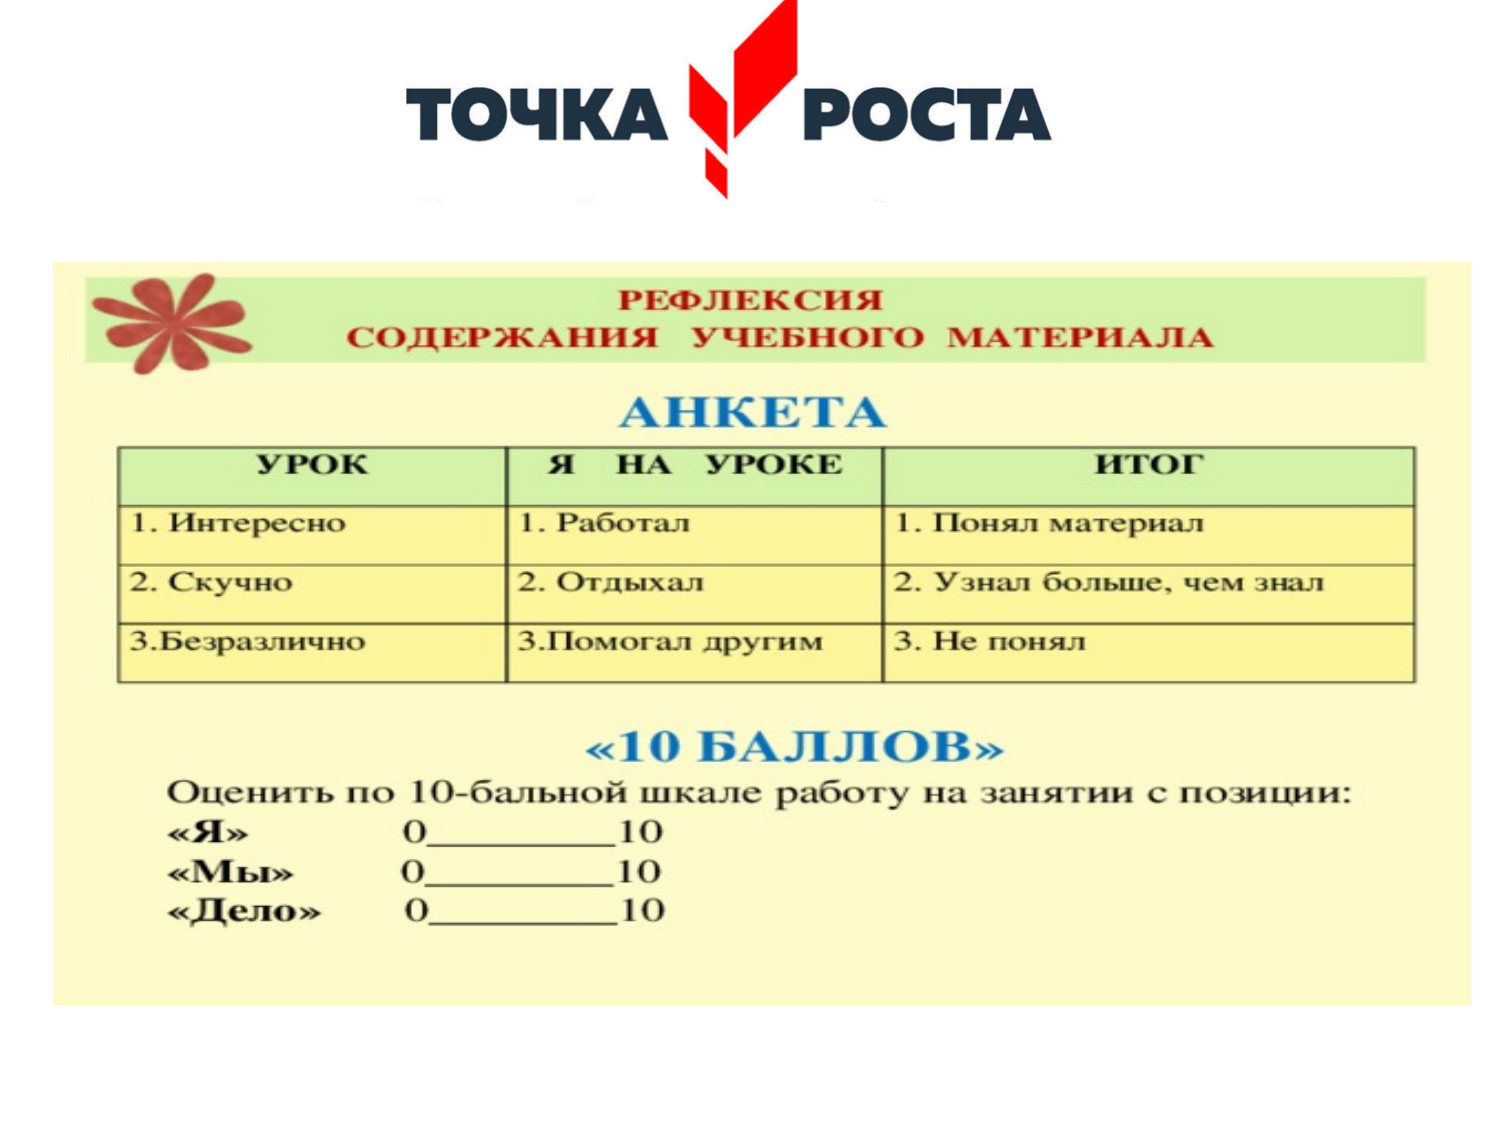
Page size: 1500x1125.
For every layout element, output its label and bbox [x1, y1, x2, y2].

picture [336, 0, 1115, 202]
list [52, 262, 1471, 1006]
